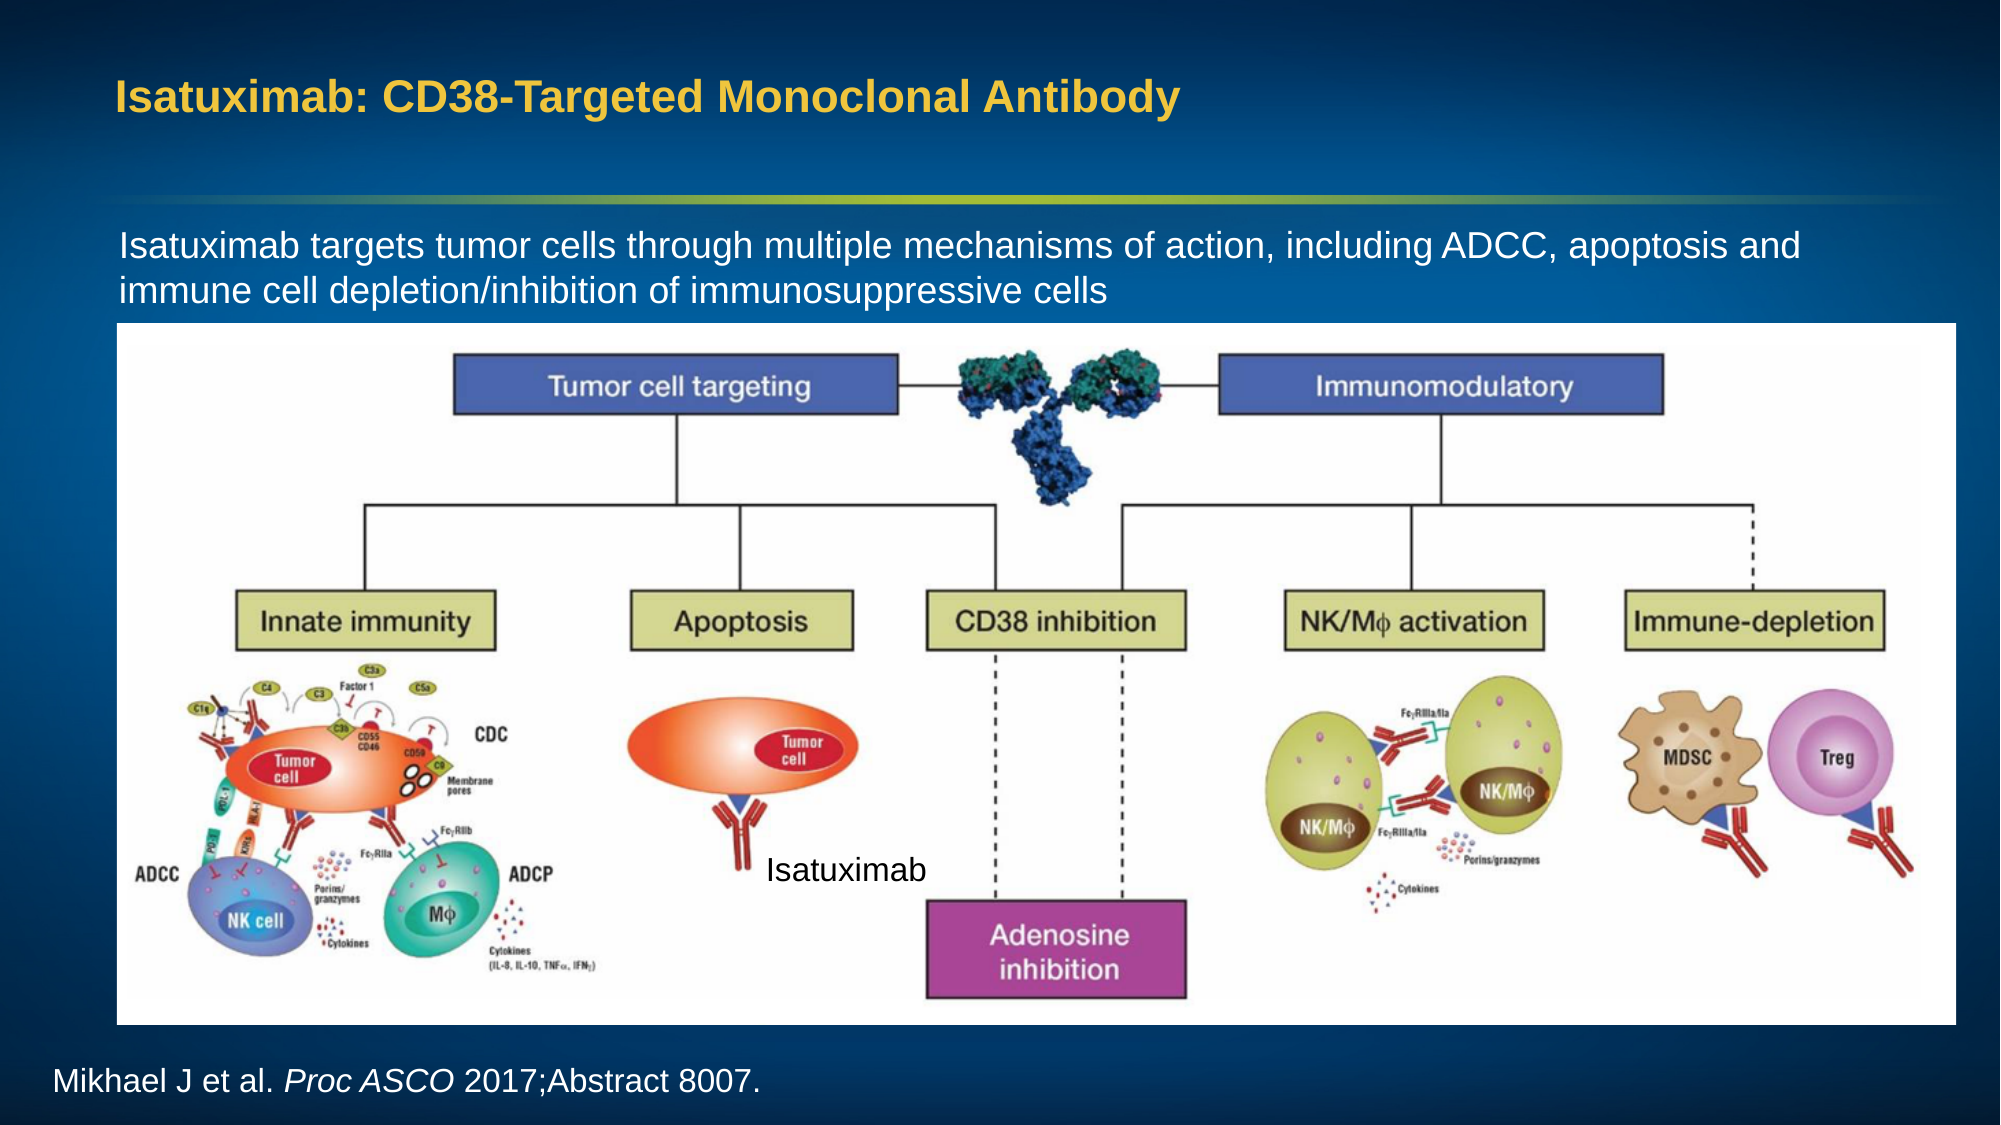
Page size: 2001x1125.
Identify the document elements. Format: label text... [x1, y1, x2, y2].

text_box Isatuximab targets tumor cells through multiple mechanisms of action, including ADCC, apoptosis and immune cell depletion/inhibition of immunosuppressive cells [104, 213, 1874, 319]
title Isatuximab: CD38-Targeted Monoclonal Antibody [99, 0, 1900, 188]
text_box Mikhael J et al. Proc ASCO 2017;Abstract 8007. [37, 1051, 1963, 1107]
picture [0, 0, 2000, 1125]
